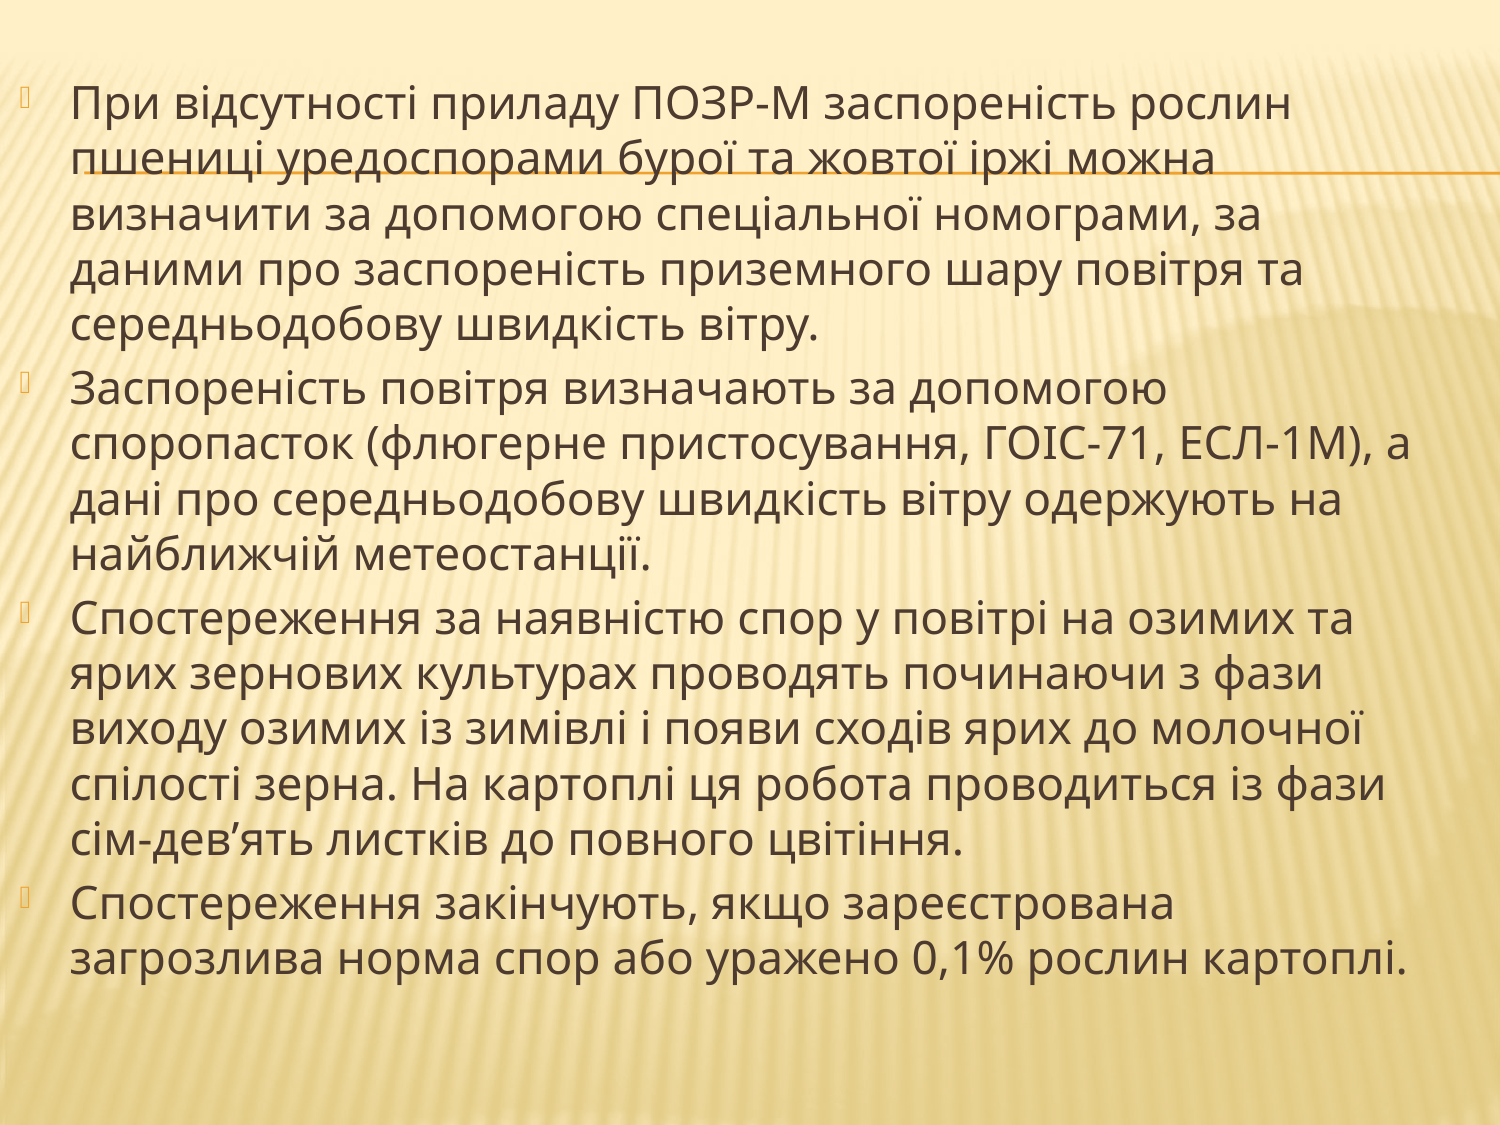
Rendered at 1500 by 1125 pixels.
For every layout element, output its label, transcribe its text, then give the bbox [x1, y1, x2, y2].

list При відсутності приладу ПОЗР-М заспореність рослин пшениці уредоспорами бурої та жовтої іржі можна визначити за допомогою спеціальної номограми, за даними про заспореність приземного шару повітря та середньодобову швидкість вітру. Заспореність повітря визначають за допомогою споропасток (флюгерне пристосування, ГОІС-71, ЕСЛ-1М), а дані про середньодобову швидкість вітру одержують на найближчій метеостанції. Спостереження за наявністю спор у повітрі на озимих та ярих зернових культурах проводять починаючи з фази виходу озимих із зимівлі і появи сходів ярих до молочної спілості зерна. На картоплі ця робота проводиться із фази сім-дев’ять листків до повного цвітіння. Спостереження закінчують, якщо зареєстрована загрозлива норма спор або уражено 0,1% рослин картоплі. [4, 66, 1430, 1059]
